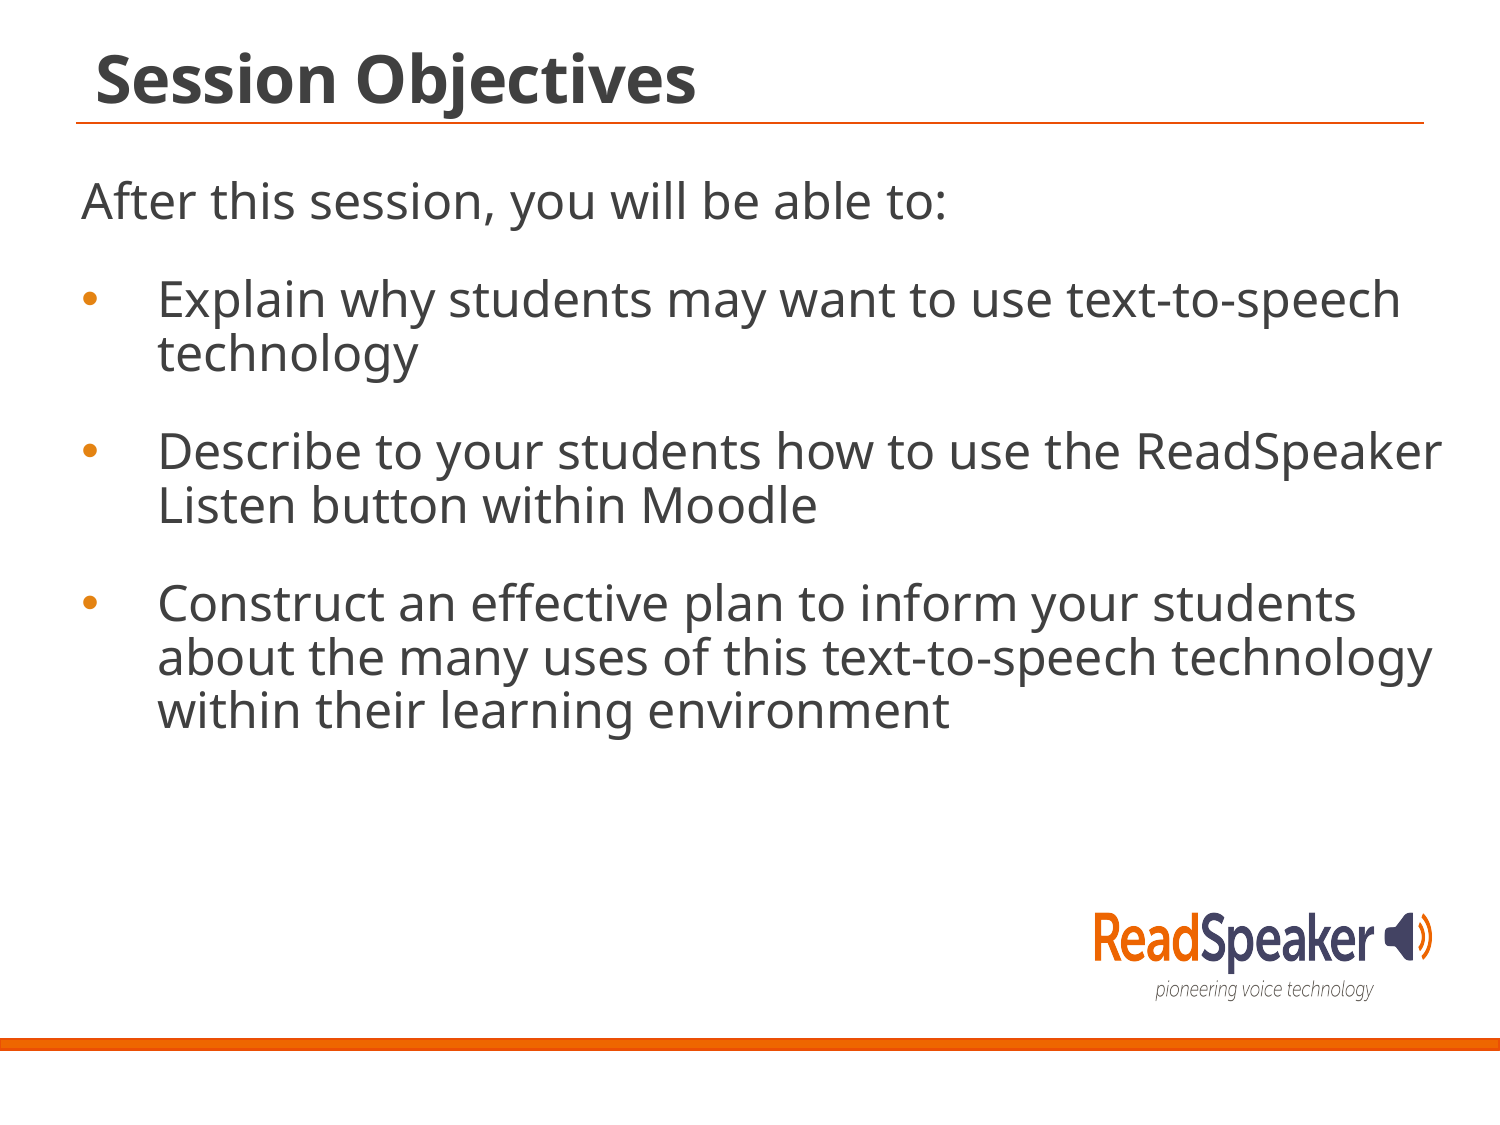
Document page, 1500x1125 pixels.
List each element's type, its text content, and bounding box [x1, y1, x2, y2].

list After this session, you will be able to: Explain why students may want to use text-to-speech technology Describe to your students how to use the ReadSpeaker Listen button within Moodle Construct an effective plan to inform your students about the many uses of this text-to-speech technology within their learning environment [81, 169, 1463, 1047]
title Session Objectives [80, 32, 1463, 126]
